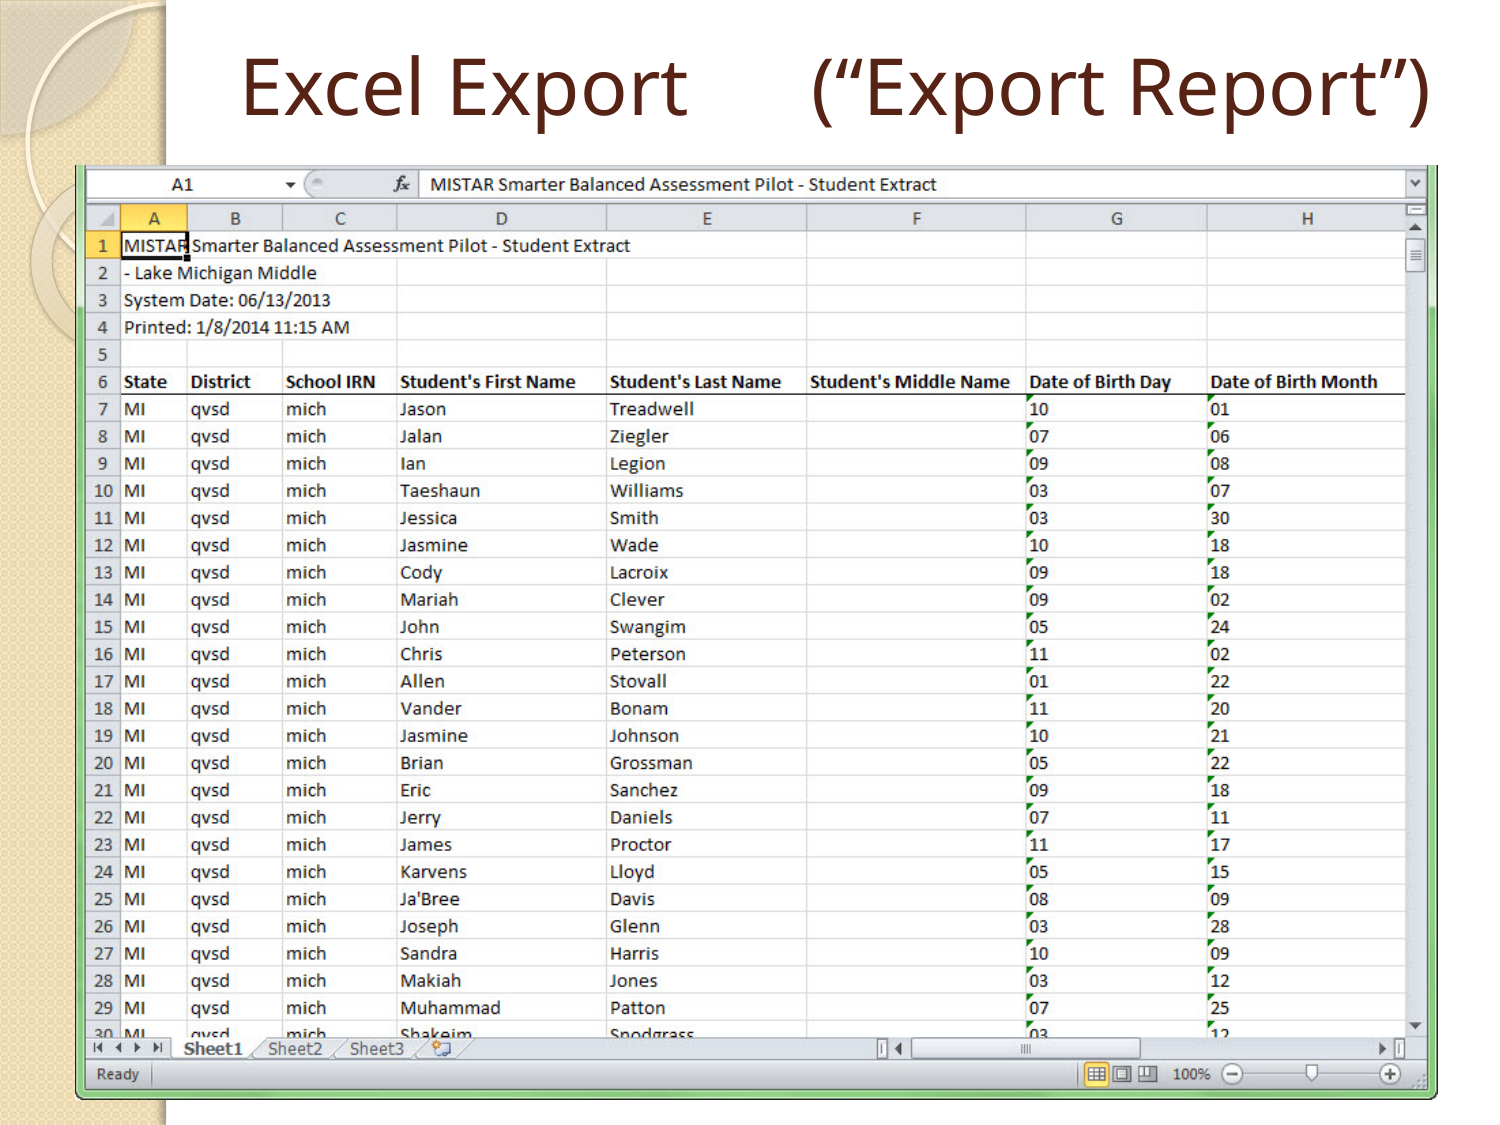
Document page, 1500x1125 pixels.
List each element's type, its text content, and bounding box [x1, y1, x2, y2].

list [75, 165, 1438, 1101]
title Excel Export (“Export Report”) [225, 24, 1468, 143]
